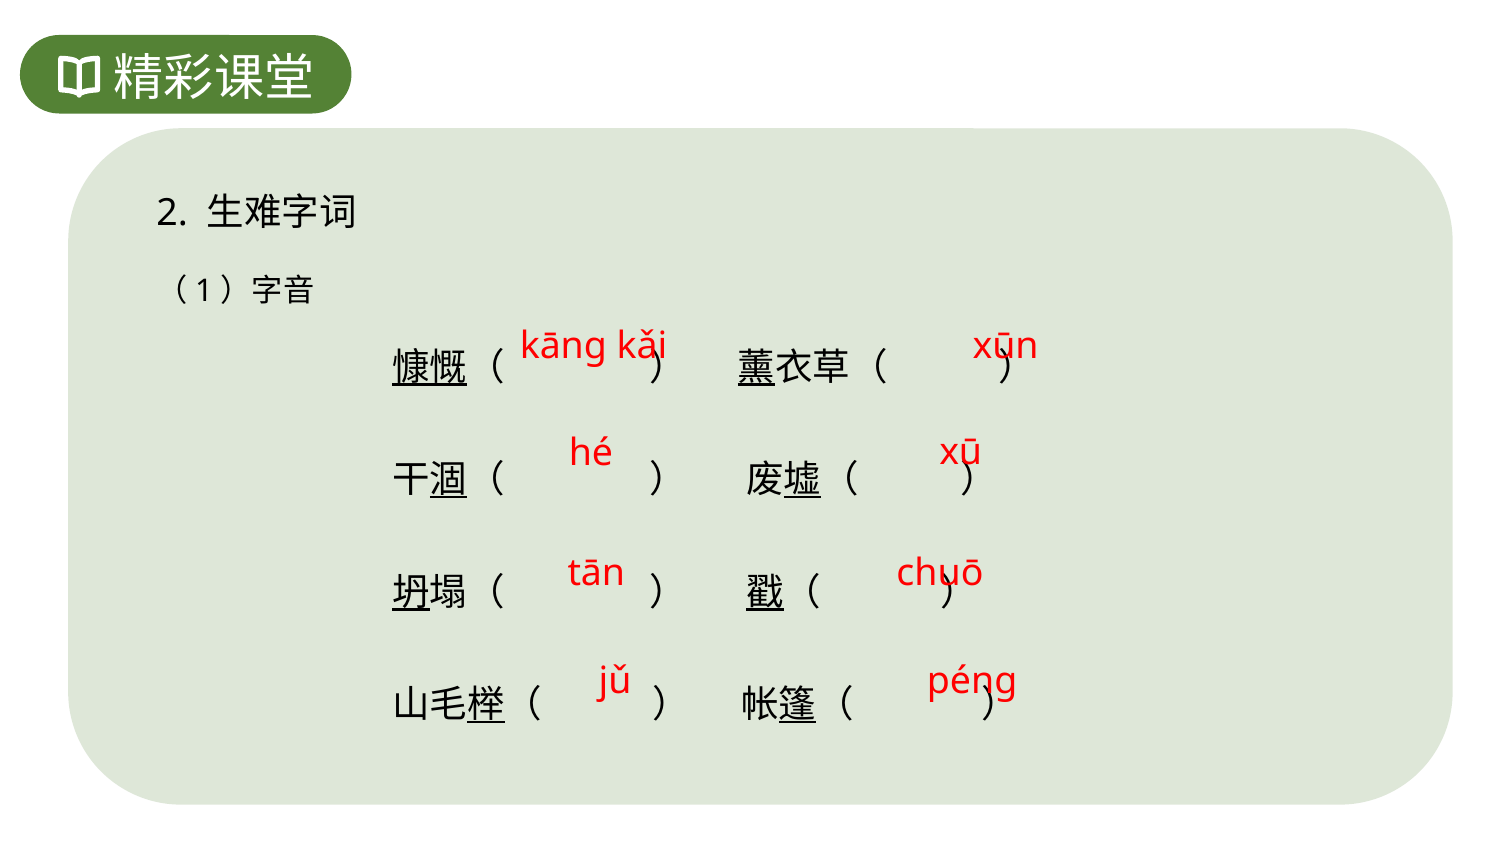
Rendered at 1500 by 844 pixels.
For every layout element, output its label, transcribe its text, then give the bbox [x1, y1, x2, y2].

text_box 2. 生难字词 （1）字音 [145, 137, 509, 314]
text_box 慷慨（ ） 薰衣草（ ） 干涸（ ） 废墟（ ） 坍塌（ ） 戳（ ） 山毛榉（ ） 帐篷（ ） [381, 269, 1365, 731]
text_box hé [557, 421, 647, 479]
text_box xūn [961, 315, 1086, 372]
text_box jǔ [587, 650, 678, 707]
text_box kāng kǎi [508, 315, 757, 372]
text_box péng [915, 650, 1058, 707]
text_box [58, 55, 101, 98]
text_box tān [556, 542, 672, 599]
text_box [18, 33, 353, 115]
text_box chuō [885, 542, 1018, 599]
text_box xū [928, 421, 1012, 478]
text_box 精彩课堂 [102, 40, 333, 112]
